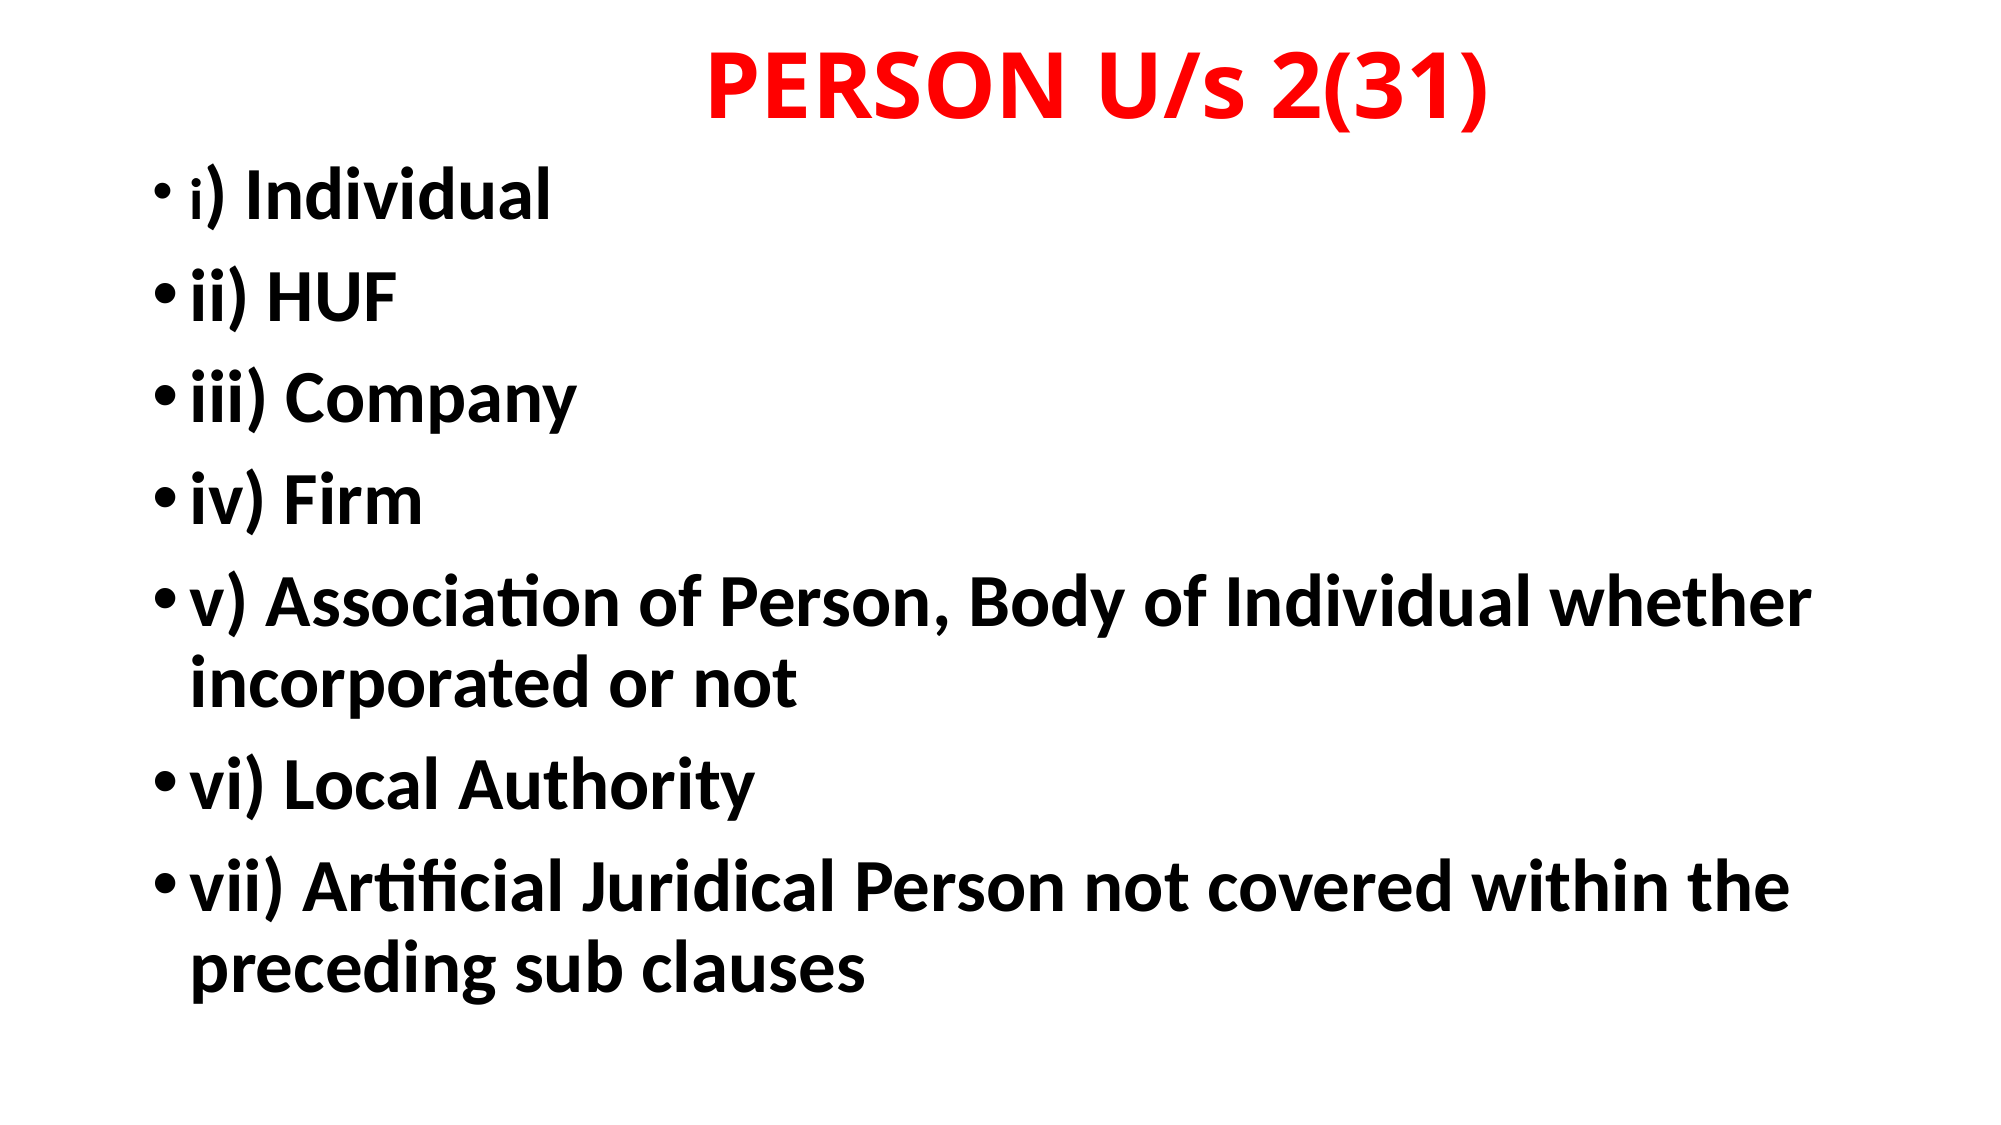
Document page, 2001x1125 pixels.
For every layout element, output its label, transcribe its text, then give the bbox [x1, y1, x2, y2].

title PERSON U/s 2(31) [538, 30, 1656, 147]
list i) Individual ii) HUF iii) Company iv) Firm v) Association of Person, Body of Individual whether incorporated or not vi) Local Authority vii) Artificial Juridical Person not covered within the preceding sub clauses [137, 147, 1865, 1092]
